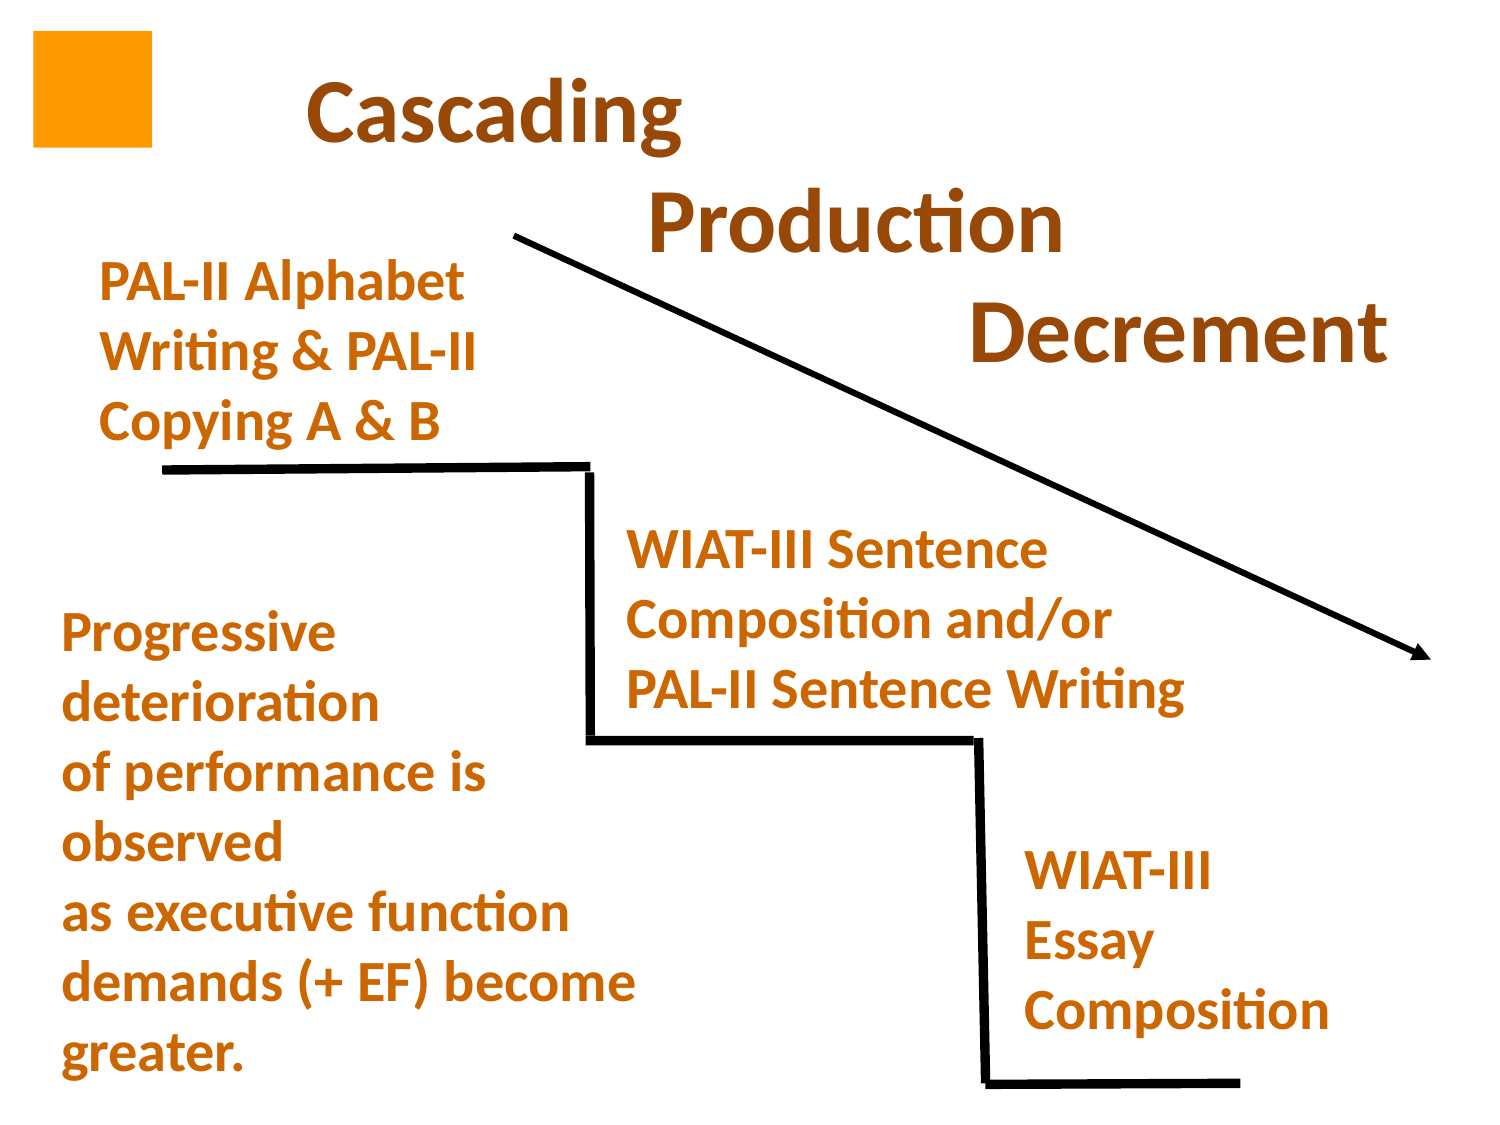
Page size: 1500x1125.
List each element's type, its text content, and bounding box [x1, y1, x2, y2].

text_box WIAT-III Sentence Composition and/or PAL-II Sentence Writing [611, 502, 1327, 728]
text_box PAL-II Alphabet Writing & PAL-II Copying A & B [84, 234, 574, 460]
text_box Progressive deterioration of performance is observed as executive function demands (+ EF) become greater. [46, 585, 734, 1090]
text_box [513, 235, 1431, 661]
title Cascading Production Decrement [290, 0, 1500, 441]
text_box [31, 29, 154, 150]
text_box WIAT-III Essay Composition [1009, 823, 1346, 1049]
